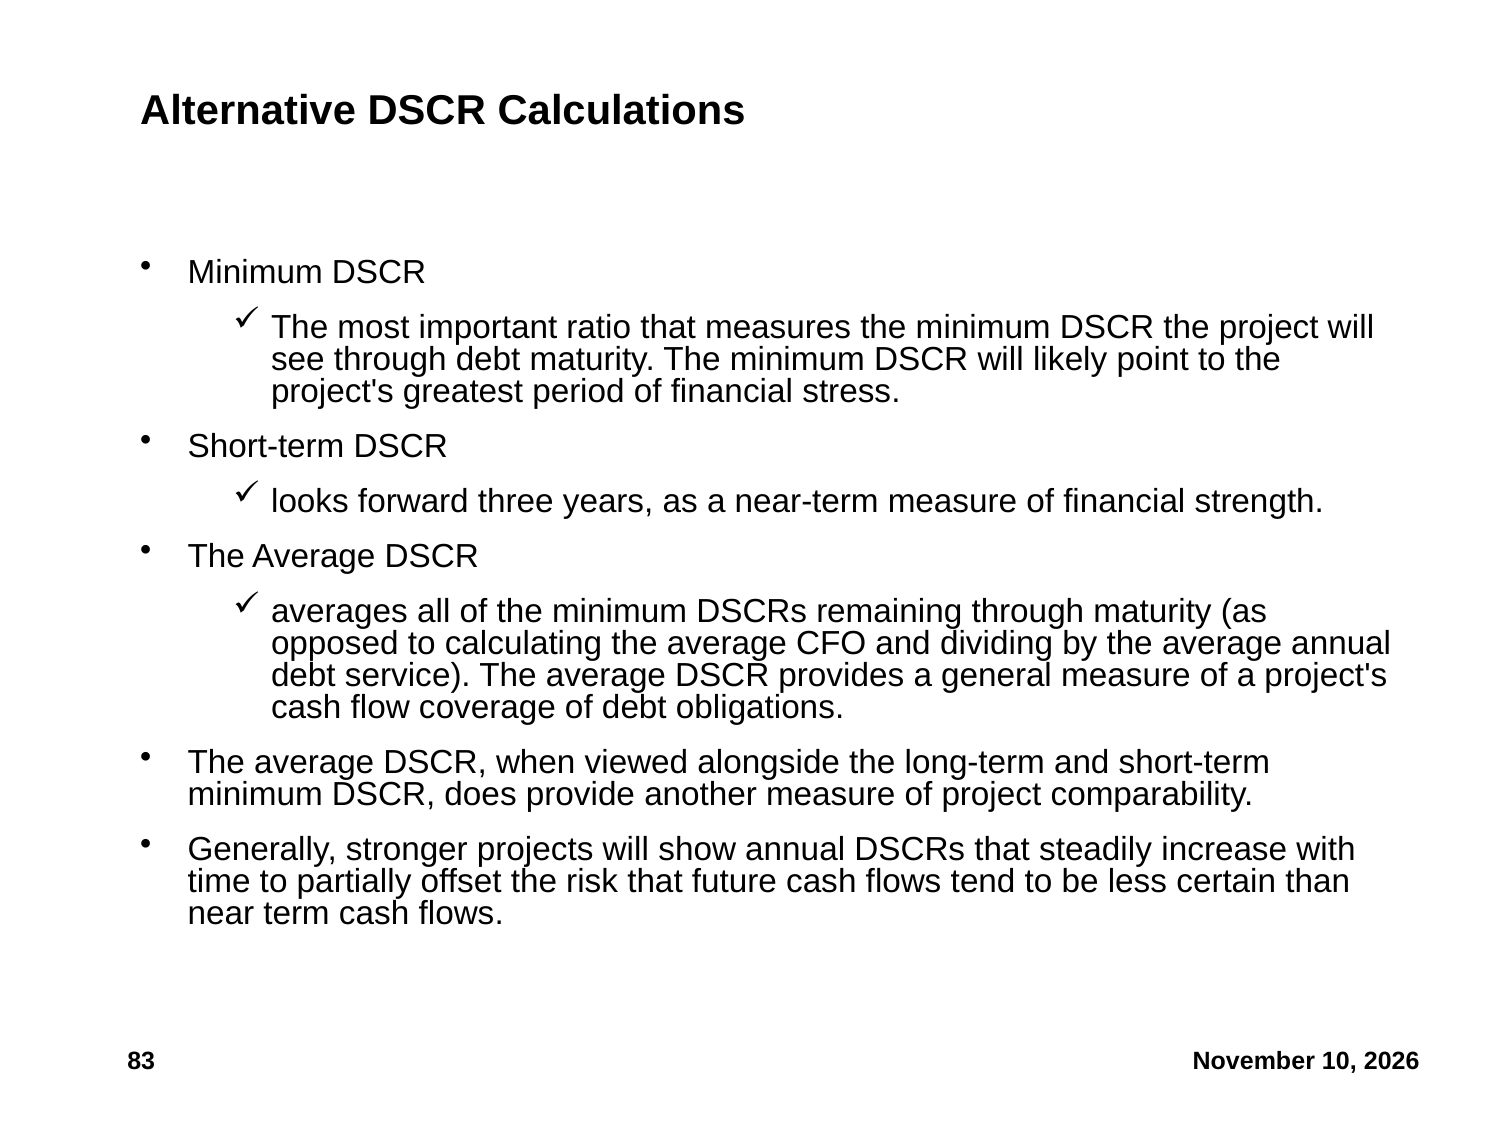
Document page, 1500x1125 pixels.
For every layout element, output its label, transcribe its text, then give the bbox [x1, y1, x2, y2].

list Minimum DSCR The most important ratio that measures the minimum DSCR the project will see through debt maturity. The minimum DSCR will likely point to the project's greatest period of financial stress. Short-term DSCR looks forward three years, as a near-term measure of financial strength. The Average DSCR averages all of the minimum DSCRs remaining through maturity (as opposed to calculating the average CFO and dividing by the average annual debt service). The average DSCR provides a general measure of a project's cash flow coverage of debt obligations. The average DSCR, when viewed alongside the long-term and short-term minimum DSCR, does provide another measure of project comparability. Generally, stronger projects will show annual DSCRs that steadily increase with time to partially offset the risk that future cash flows tend to be less certain than near term cash flows. [124, 249, 1413, 1001]
title Alternative DSCR Calculations [124, 74, 1376, 226]
